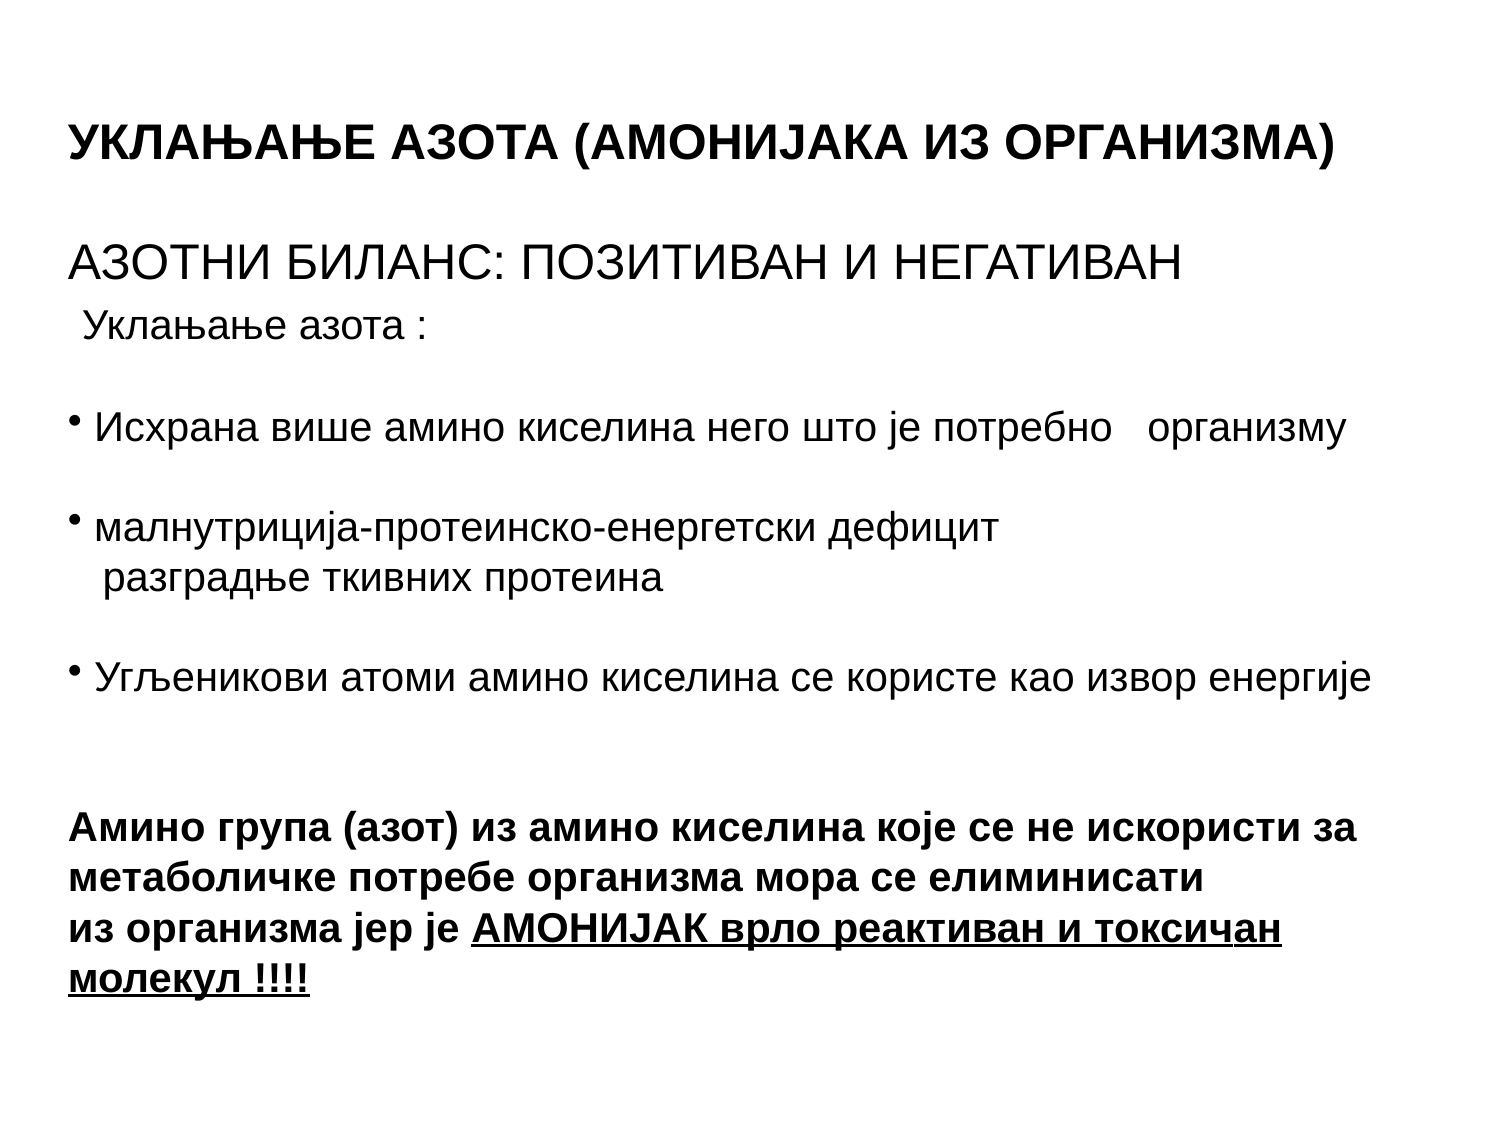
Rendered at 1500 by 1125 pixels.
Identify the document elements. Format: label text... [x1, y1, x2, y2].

text_box УКЛАЊАЊЕ АЗОТА (АМОНИЈАКА ИЗ ОРГАНИЗМА) АЗОТНИ БИЛАНС: ПОЗИТИВАН И НЕГАТИВАН Уклањање азота : Исхрана више амино киселина него што је потребно организму малнутриција-протеинско-енергетски дефицит разградње ткивних протеина Угљеникови атоми амино киселина се користе као извор енергије Амино група (азот) из амино киселина које се не искористи за метаболичке потребе организма мора се елиминисати из организма јер је АМОНИЈАК врло реактиван и токсичан молекул !!!! [53, 42, 1465, 1108]
